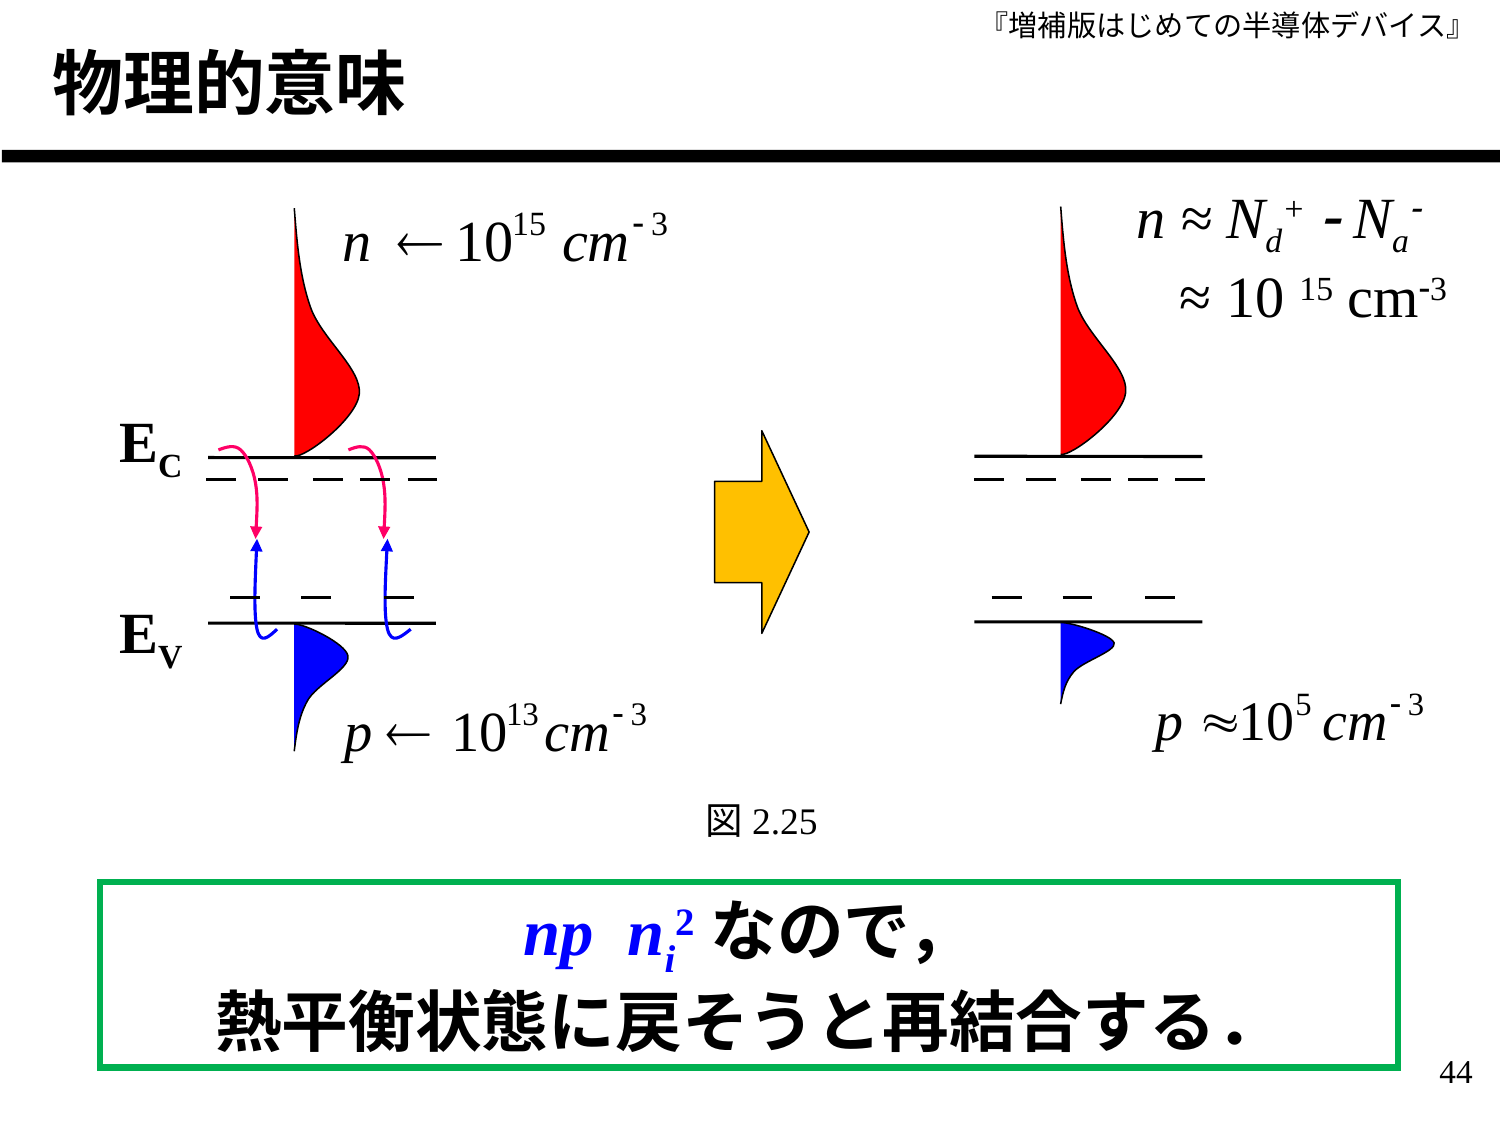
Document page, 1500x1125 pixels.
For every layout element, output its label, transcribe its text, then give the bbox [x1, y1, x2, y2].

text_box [218, 443, 278, 646]
title 物理的意味 [37, 0, 1500, 163]
text_box [294, 624, 348, 752]
text_box [1060, 622, 1115, 705]
text_box 44 [1175, 1042, 1488, 1118]
text_box EC [104, 397, 198, 492]
text_box [714, 430, 810, 634]
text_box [348, 443, 411, 646]
text_box 図2.25 [690, 790, 833, 850]
text_box EV [104, 587, 198, 683]
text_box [328, 689, 655, 775]
text_box [294, 208, 360, 457]
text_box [328, 198, 679, 287]
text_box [1140, 679, 1435, 764]
text_box [1060, 206, 1126, 455]
text_box n ≈ Nd+  Na ≈ 10 15 cm3 [1121, 172, 1463, 337]
